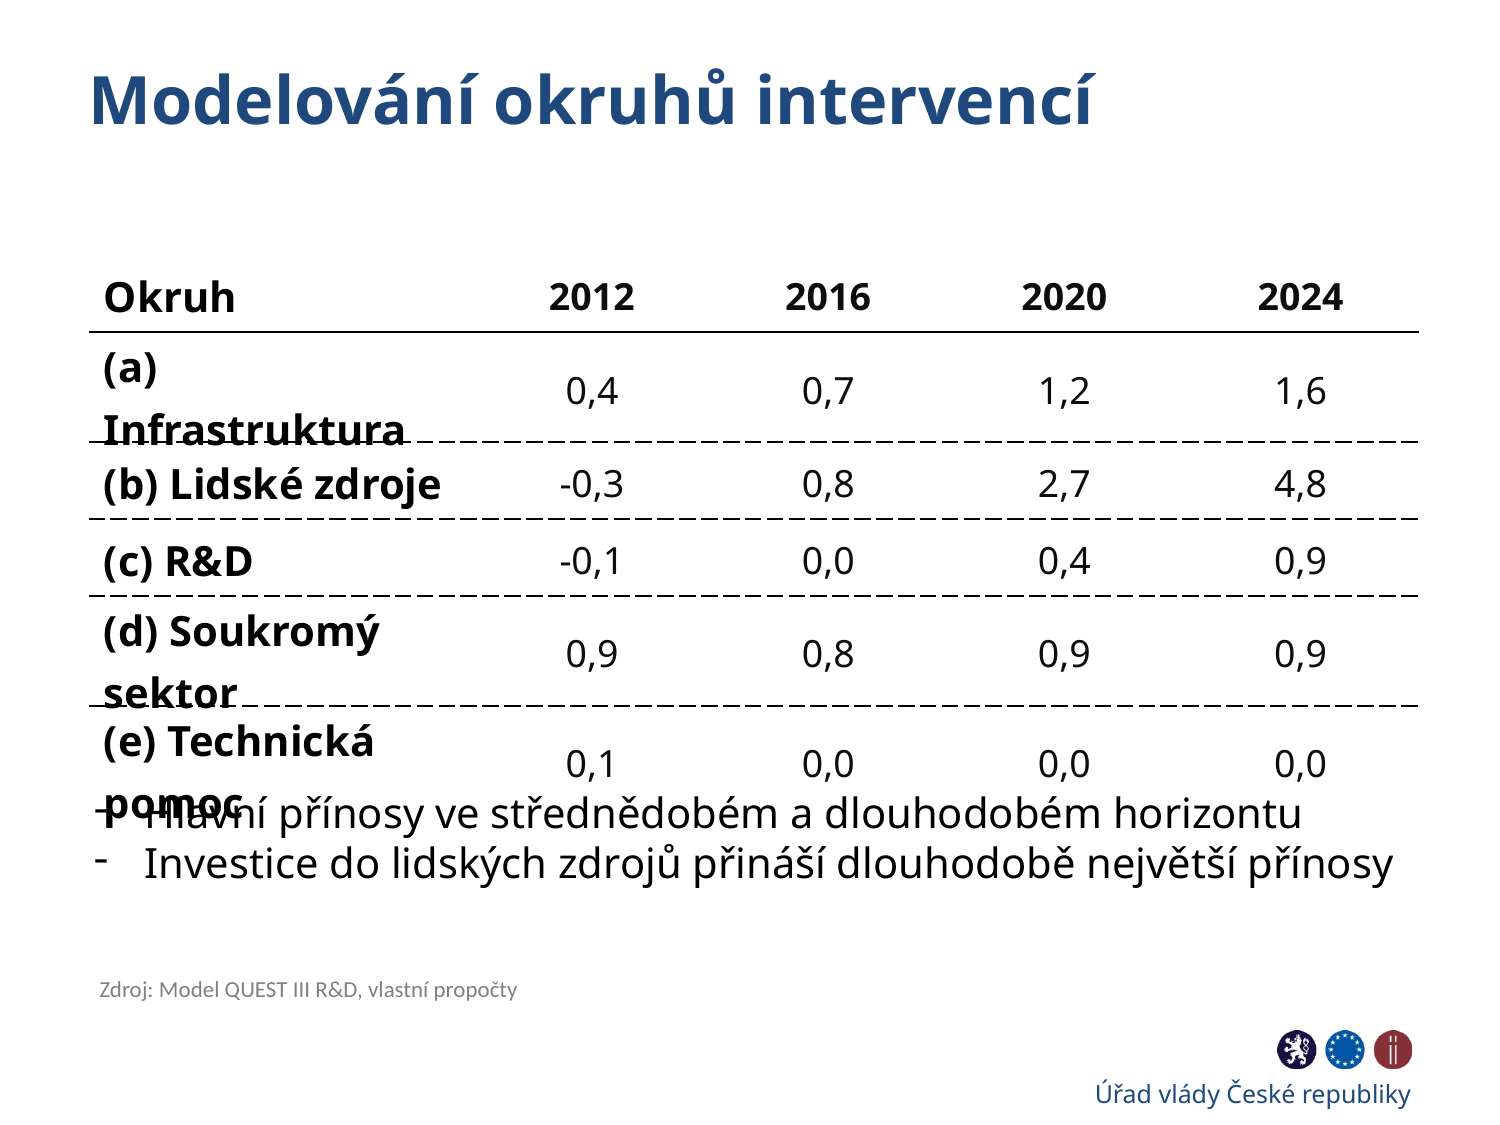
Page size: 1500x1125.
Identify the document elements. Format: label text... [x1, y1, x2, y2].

table_cell 0,7 [710, 333, 946, 442]
table_cell 0,9 [474, 596, 710, 706]
table_cell (a) Infrastruktura [89, 333, 474, 442]
table_cell 0,8 [710, 442, 946, 519]
table_cell 0,0 [1183, 706, 1419, 816]
table_cell 0,4 [946, 519, 1183, 596]
table_cell 0,4 [474, 333, 710, 442]
table_cell 0,0 [710, 519, 946, 596]
table_cell (c) R&D [89, 519, 474, 596]
table_cell 4,8 [1183, 442, 1419, 519]
table_cell -0,1 [474, 519, 710, 596]
text_box Zdroj: Model QUEST III R&D, vlastní propočty [84, 967, 534, 1010]
table_cell 0,1 [474, 706, 710, 816]
table_cell 0,8 [710, 596, 946, 706]
picture [1277, 1030, 1412, 1070]
table_header 2012 [474, 255, 710, 331]
text_box Hlavní přínosy ve střednědobém a dlouhodobém horizontu Investice do lidských zdrojů přináší dlouhodobě největší přínosy [88, 786, 1412, 887]
table_cell 0,9 [946, 596, 1183, 706]
table_header 2024 [1183, 255, 1419, 331]
title Modelování okruhů intervencí [88, 4, 1412, 192]
table_cell 1,6 [1183, 333, 1419, 442]
table_cell (d) Soukromý sektor [89, 596, 474, 706]
table_cell (e) Technická pomoc [89, 706, 474, 816]
table_cell 0,9 [1183, 596, 1419, 706]
table_cell 1,2 [946, 333, 1183, 442]
table_cell 0,0 [946, 706, 1183, 816]
table_cell 0,9 [1183, 519, 1419, 596]
table_header 2020 [946, 255, 1183, 331]
table_cell 2,7 [946, 442, 1183, 519]
table_header 2016 [710, 255, 946, 331]
table_cell 0,0 [710, 706, 946, 816]
table_cell (b) Lidské zdroje [89, 442, 474, 519]
text_box Úřad vlády České republiky [936, 1078, 1412, 1109]
table_cell -0,3 [474, 442, 710, 519]
table_header Okruh [89, 255, 474, 331]
